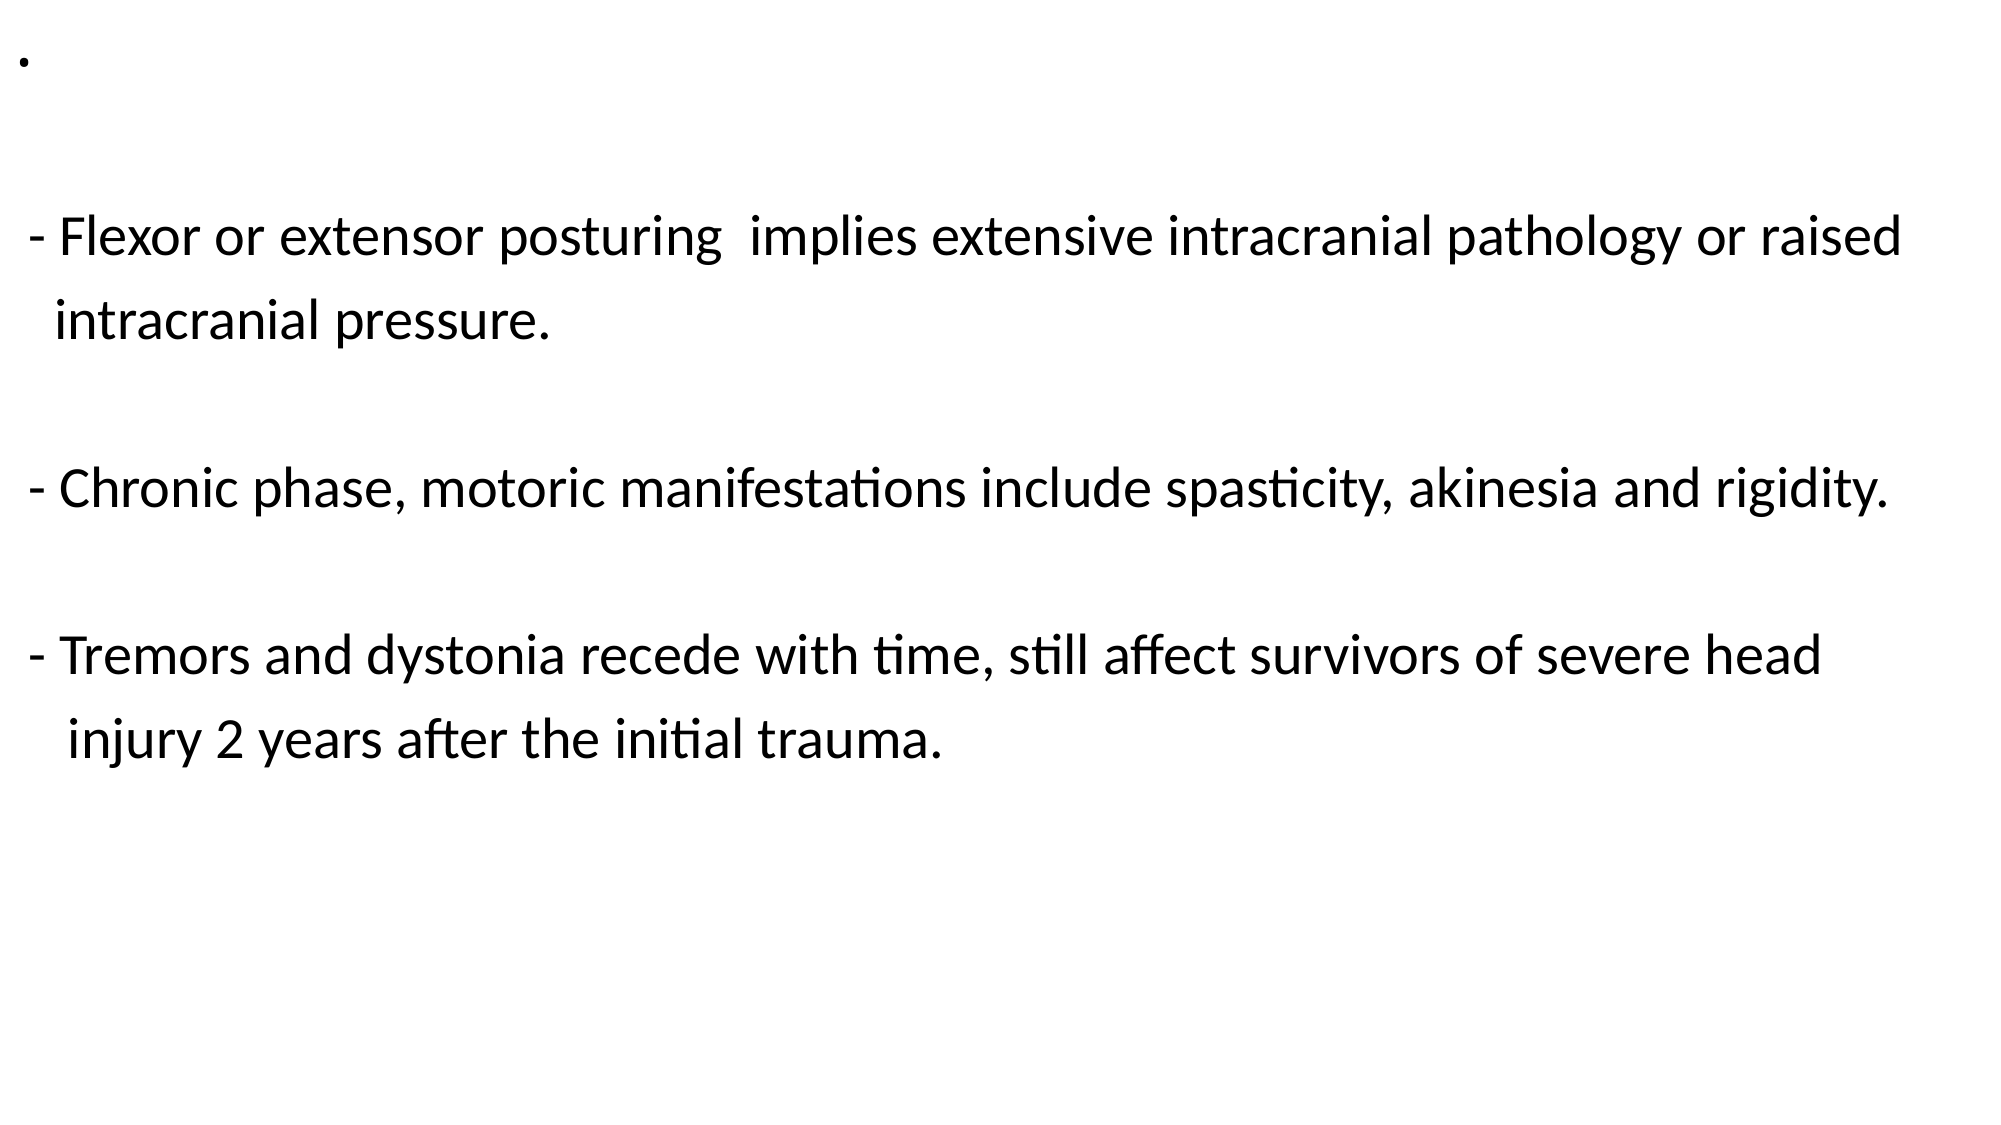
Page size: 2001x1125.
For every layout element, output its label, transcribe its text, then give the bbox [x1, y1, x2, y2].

title . [0, 0, 1863, 89]
list - Flexor or extensor posturing implies extensive intracranial pathology or raised intracranial pressure. - Chronic phase, motoric manifestations include spasticity, akinesia and rigidity. - Tremors and dystonia recede with time, still affect survivors of severe head injury 2 years after the initial trauma. [0, 114, 2000, 1125]
